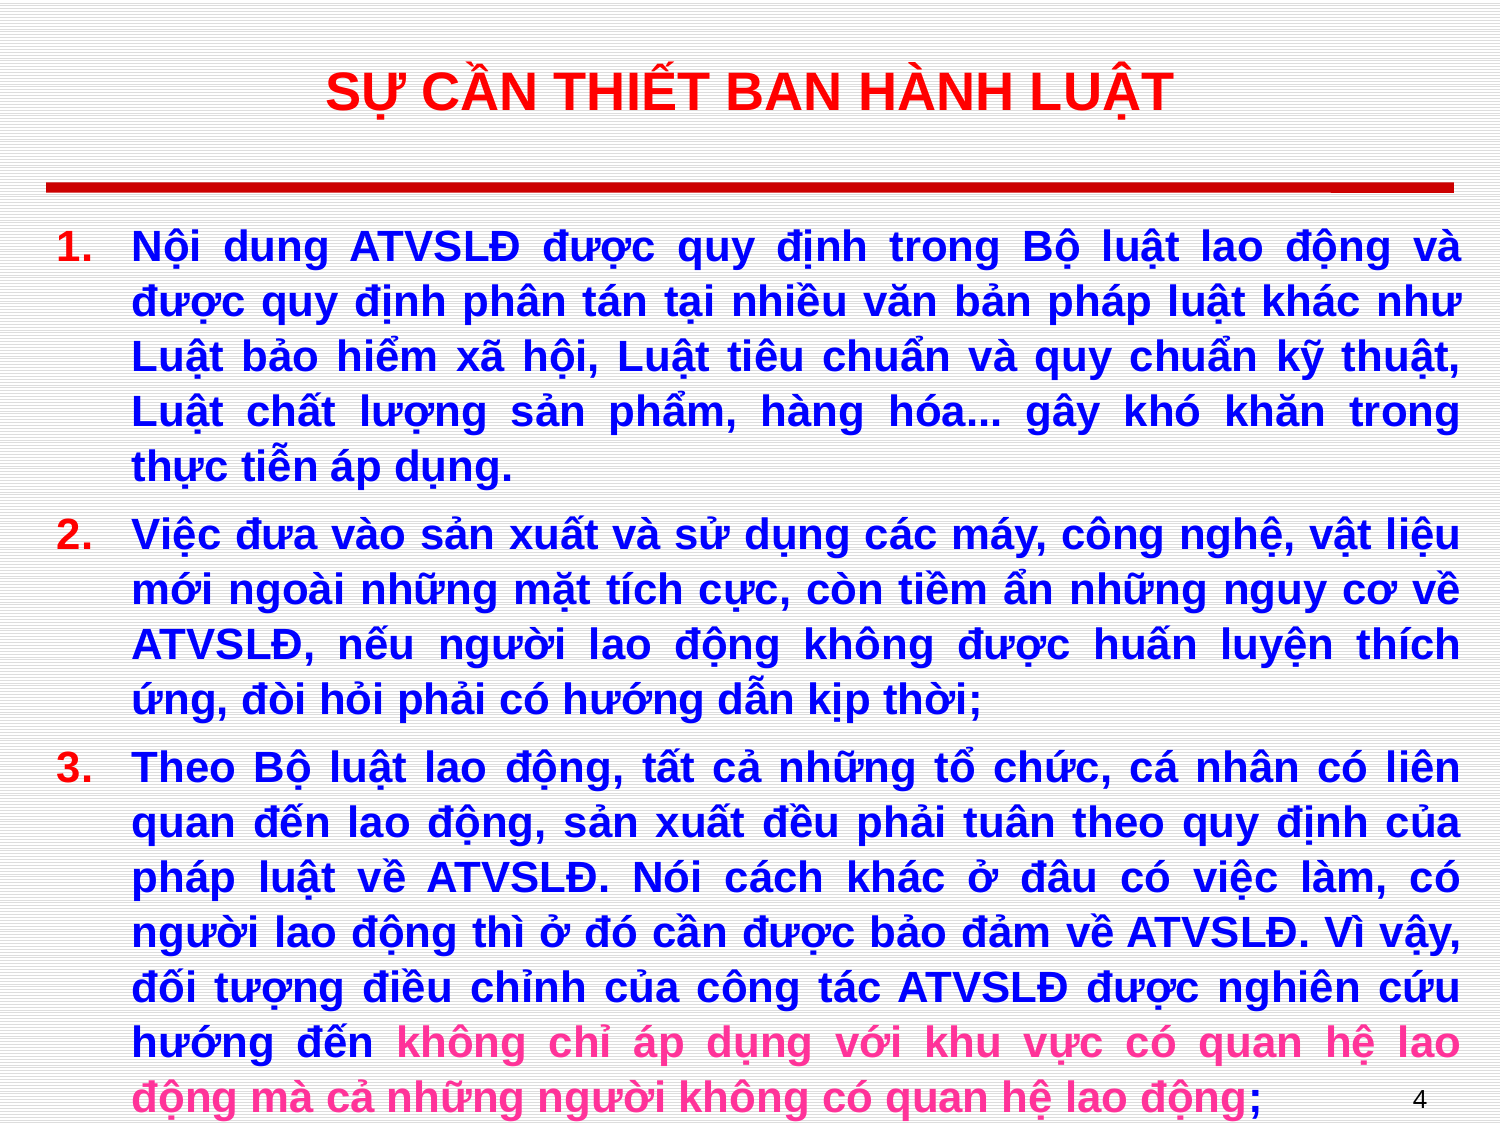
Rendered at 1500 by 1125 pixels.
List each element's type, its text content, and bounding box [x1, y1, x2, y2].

title SỰ CẦN THIẾT BAN HÀNH LUẬT [38, 24, 1463, 150]
text_box Nội dung ATVSLĐ được quy định trong Bộ luật lao động và được quy định phân tán tại nhiều văn bản pháp luật khác như Luật bảo hiểm xã hội, Luật tiêu chuẩn và quy chuẩn kỹ thuật, Luật chất lượng sản phẩm, hàng hóa... gây khó khăn trong thực tiễn áp dụng. Việc đưa vào sản xuất và sử dụng các máy, công nghệ, vật liệu mới ngoài những mặt tích cực, còn tiềm ẩn những nguy cơ về ATVSLĐ, nếu người lao động không được huấn luyện thích ứng, đòi hỏi phải có hướng dẫn kịp thời; Theo Bộ luật lao động, tất cả những tổ chức, cá nhân có liên quan đến lao động, sản xuất đều phải tuân theo quy định của pháp luật về ATVSLĐ. Nói cách khác ở đâu có việc làm, có người lao động thì ở đó cần được bảo đảm về ATVSLĐ. Vì vậy, đối tượng điều chỉnh của công tác ATVSLĐ được nghiên cứu hướng đến không chỉ áp dụng với khu vực có quan hệ lao động mà cả những người không có quan hệ lao động; [23, 199, 1477, 1088]
